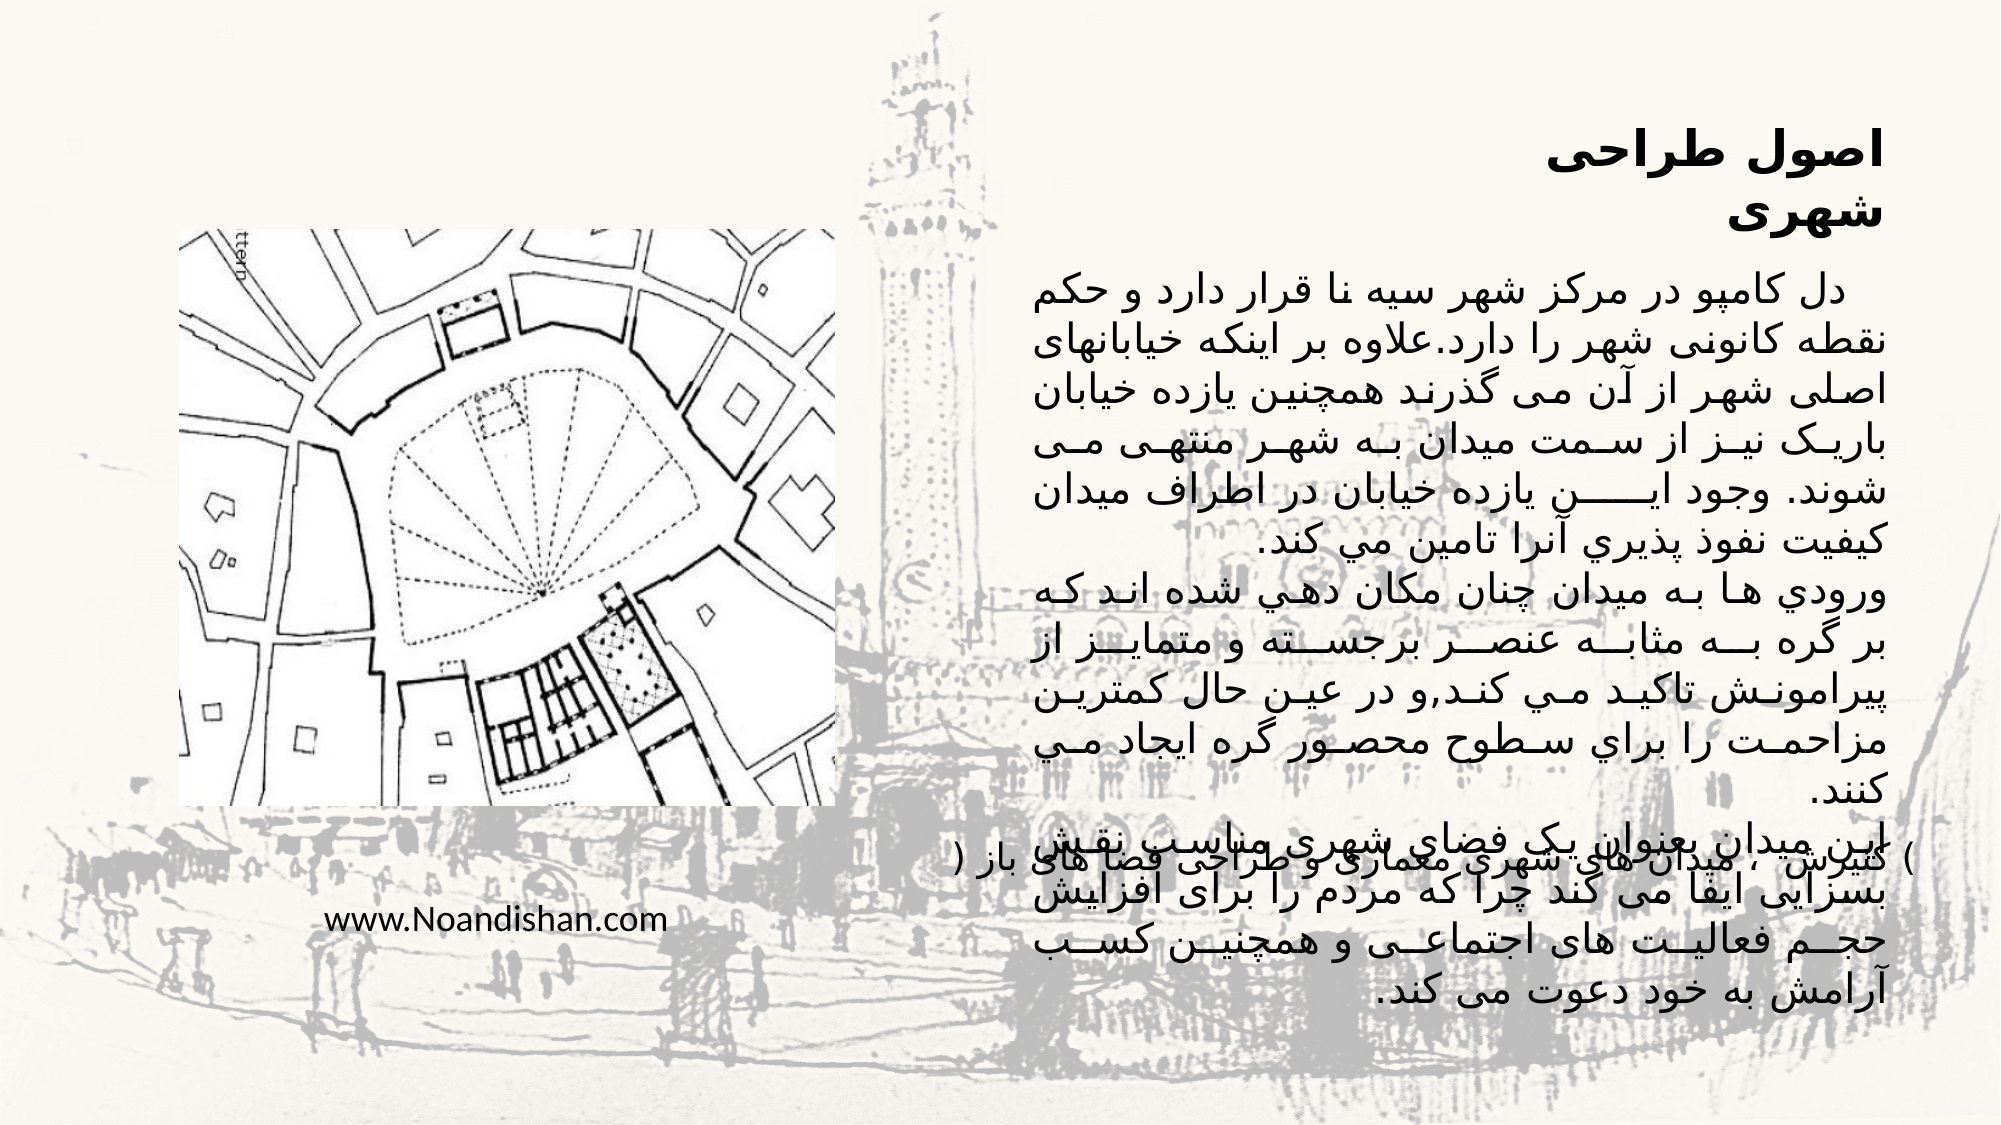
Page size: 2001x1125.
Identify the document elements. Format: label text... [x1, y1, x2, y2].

text_box اصول طراحی شهری [1460, 109, 1901, 209]
text_box دل کامپو در مرکز شهر سیه نا قرار دارد و حکم نقطه کانونی شهر را دارد.علاوه بر اینکه خیابانهای اصلی شهر از آن می گذرند همچنین یازده خیابان باریک نیز از سمت میدان به شهر منتهی می شوند. وجود این يازده خيابان در اطراف ميدان كيفيت نفوذ پذيري آنرا تامين مي كند. ورودي ها به میدان چنان مكان دهي شده اند كه بر گره به مثابه عنصر برجسته و متمايز از پيرامونش تاكيد مي كند,و در عین حال كمترين مزاحمت را براي سطوح محصور گره ايجاد مي كنند. این میدان بعنوان یک فضای شهری مناسب نقش بسزایی ایفا می کند چرا که مردم را برای افزایش حجم فعالیت های اجتماعی و همچنین کسب آرامش به خود دعوت می کند. [1018, 209, 1904, 825]
text_box www.Noandishan.com [309, 886, 704, 946]
text_box دل کامپو در مرکز شهر سیه نا قرار دارد و حکم نقطه کانونی شهر را دارد.علاوه بر اینکه خیابانهای اصلی شهر از آن می گذرند همچنین یازده خیابان باریک نیز از سمت میدان به شهر منتهی می شوند. وجود این يازده خيابان در اطراف ميدان كيفيت نفوذ پذيري آنرا تامين مي كند. ورودي ها به میدان چنان مكان دهي شده اند كه بر گره به مثابه عنصر برجسته و متمايز از پيرامونش تاكيد مي كند,و در عین حال كمترين مزاحمت را براي سطوح محصور گره ايجاد مي كنند. این میدان بعنوان یک فضای شهری مناسب نقش بسزایی ایفا می کند چرا که مردم را برای افزایش حجم فعالیت های اجتماعی و همچنین کسب آرامش به خود دعوت می کند. [1018, 886, 1904, 1020]
picture [179, 229, 835, 806]
text_box ) کنیرش ، میدان های شهری معماری و طراحی فضا های باز ( [936, 825, 1932, 886]
